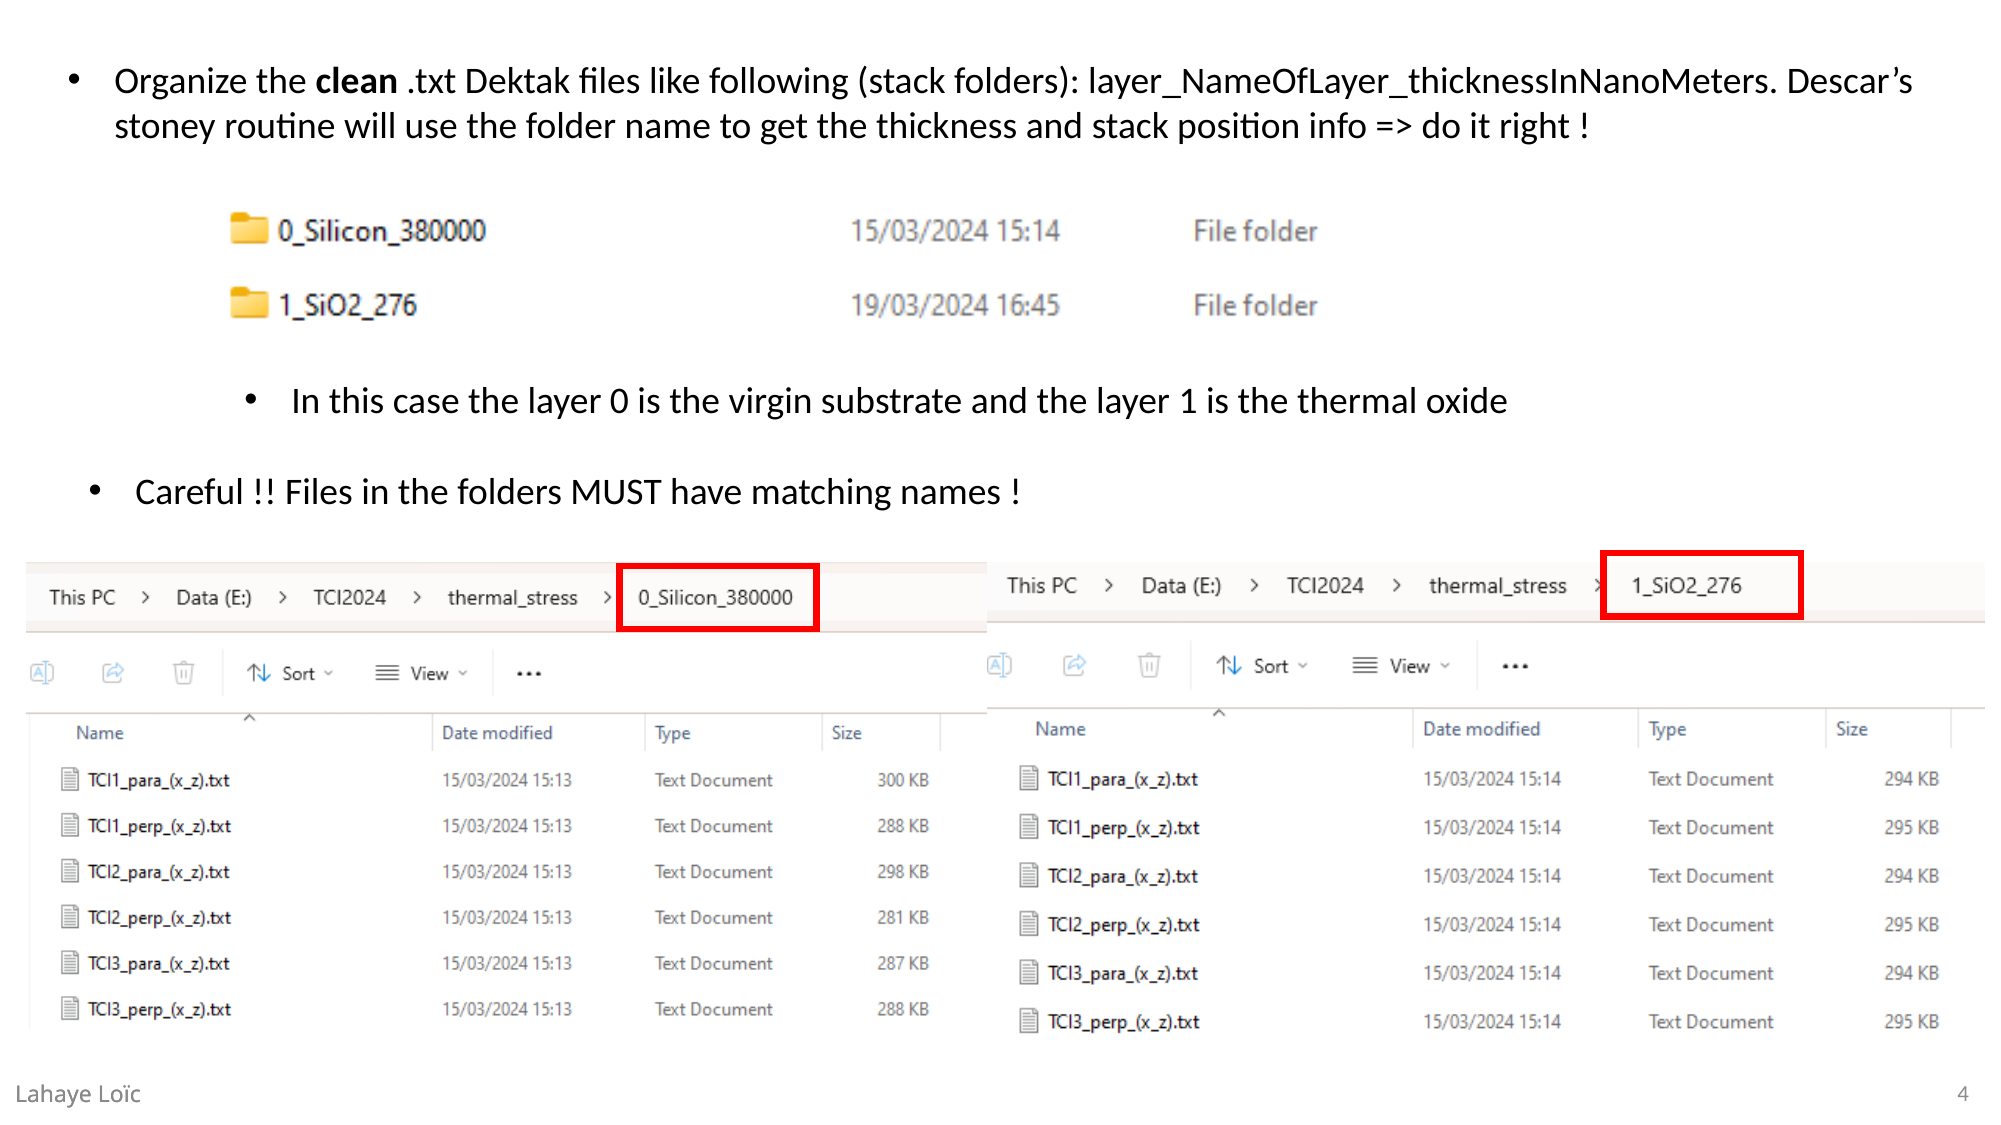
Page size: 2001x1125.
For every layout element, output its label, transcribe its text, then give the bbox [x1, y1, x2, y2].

slide_number 4 [1534, 1061, 1985, 1122]
picture [186, 189, 1680, 345]
picture [26, 562, 1985, 1038]
text_box Careful !! Files in the folders MUST have matching names ! [73, 459, 1056, 562]
text_box Lahaye Loïc [0, 1071, 156, 1115]
text_box [1602, 552, 1802, 562]
text_box Organize the clean .txt Dektak files like following (stack folders): layer_NameOfLayer_thicknessInNanoMeters. Descar’s stoney routine will use the folder name to get the thickness and stack position info => do it right ! [52, 48, 1985, 199]
text_box In this case the layer 0 is the virgin substrate and the layer 1 is the thermal oxide [229, 368, 1525, 474]
